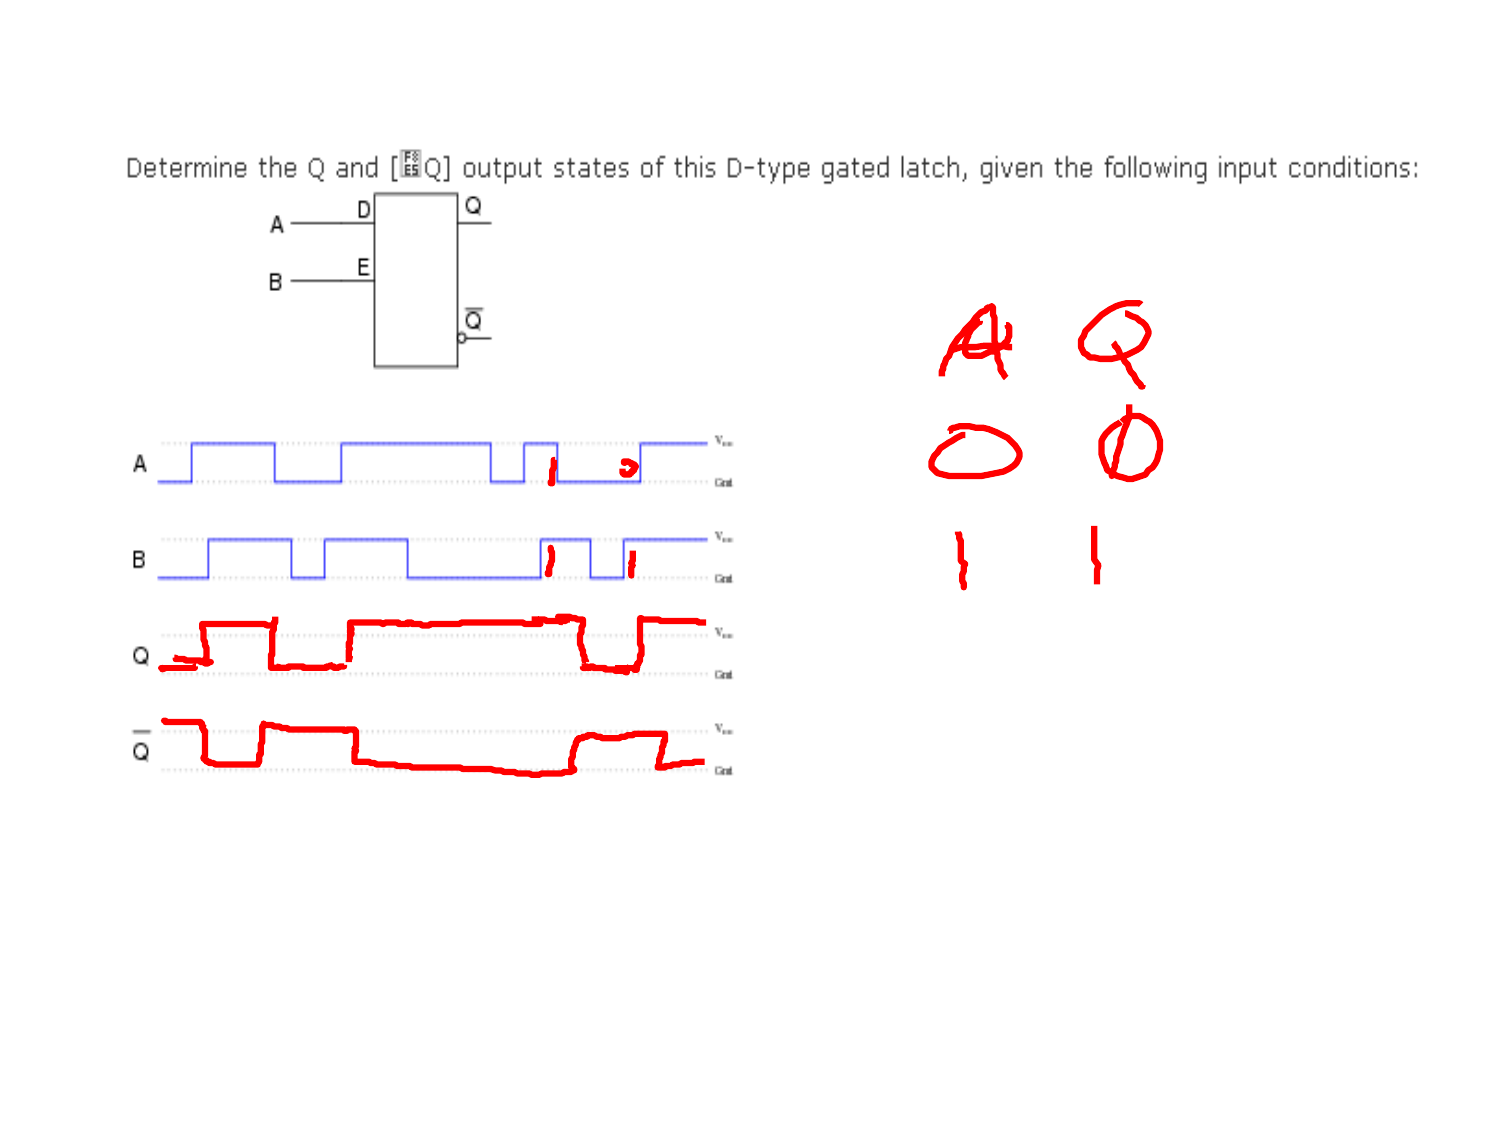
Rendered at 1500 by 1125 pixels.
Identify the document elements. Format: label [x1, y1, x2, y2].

picture [124, 124, 1426, 826]
